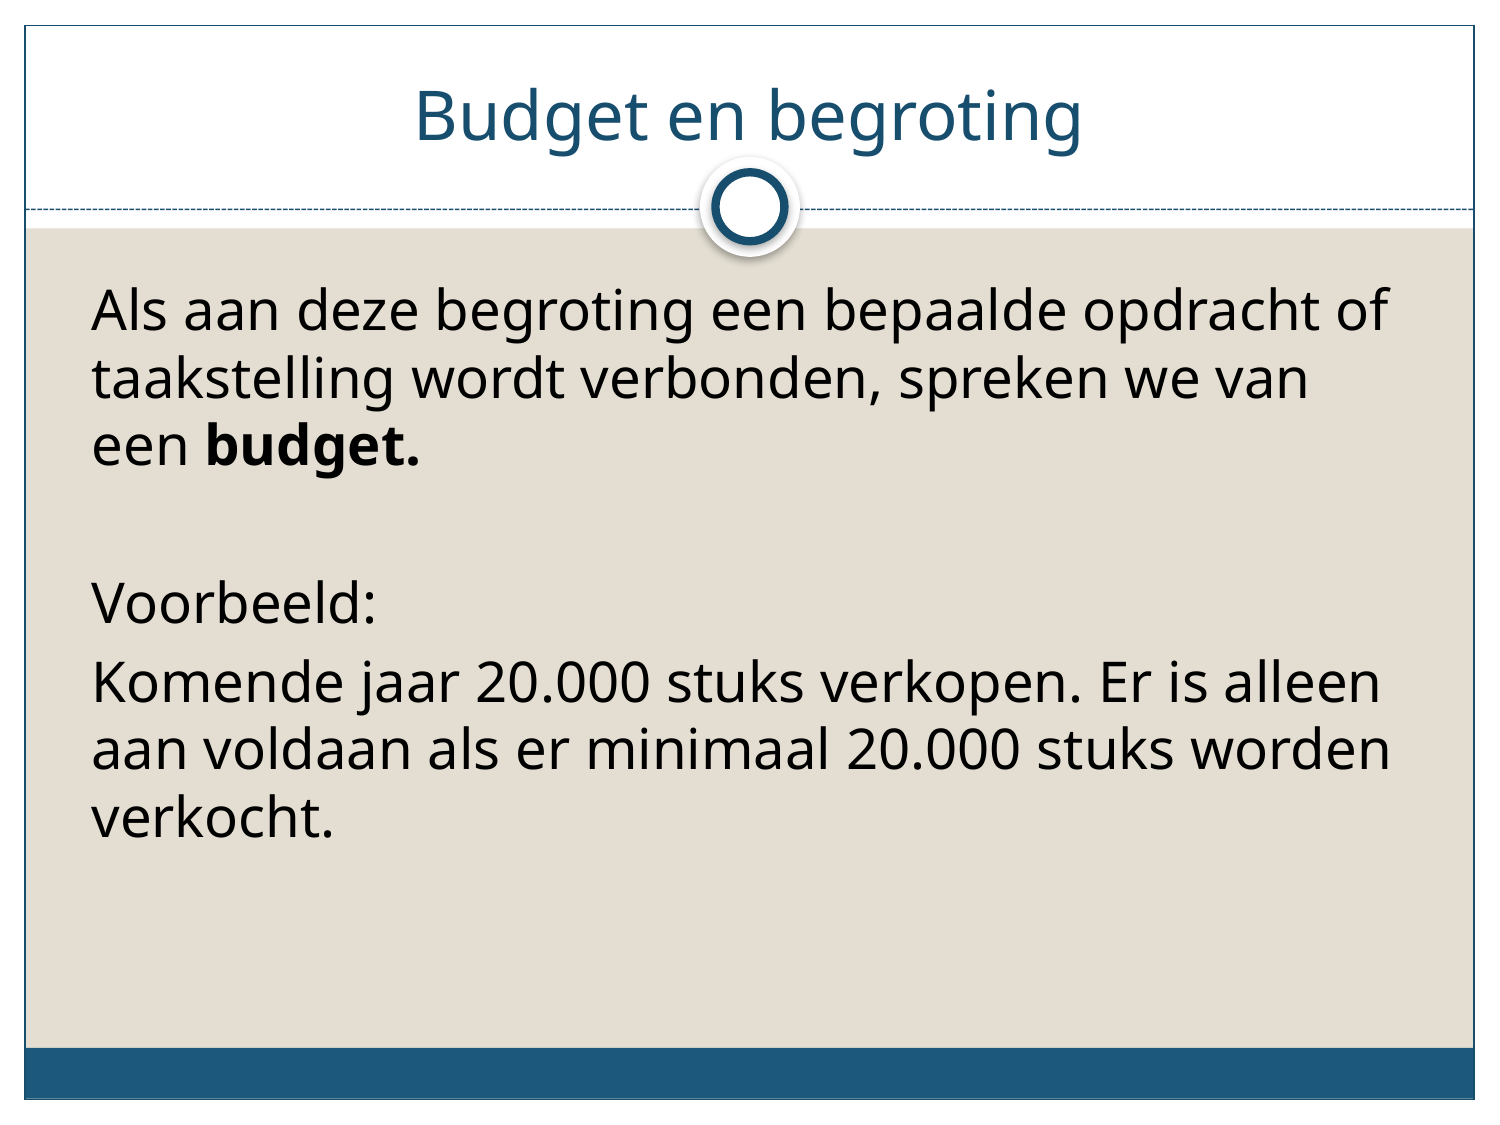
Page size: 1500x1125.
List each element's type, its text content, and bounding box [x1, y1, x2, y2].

list Als aan deze begroting een bepaalde opdracht of taakstelling wordt verbonden, spreken we van een budget. Voorbeeld: Komende jaar 20.000 stuks verkopen. Er is alleen aan voldaan als er minimaal 20.000 stuks worden verkocht. [76, 267, 1427, 1010]
title Budget en begroting [49, 37, 1450, 162]
